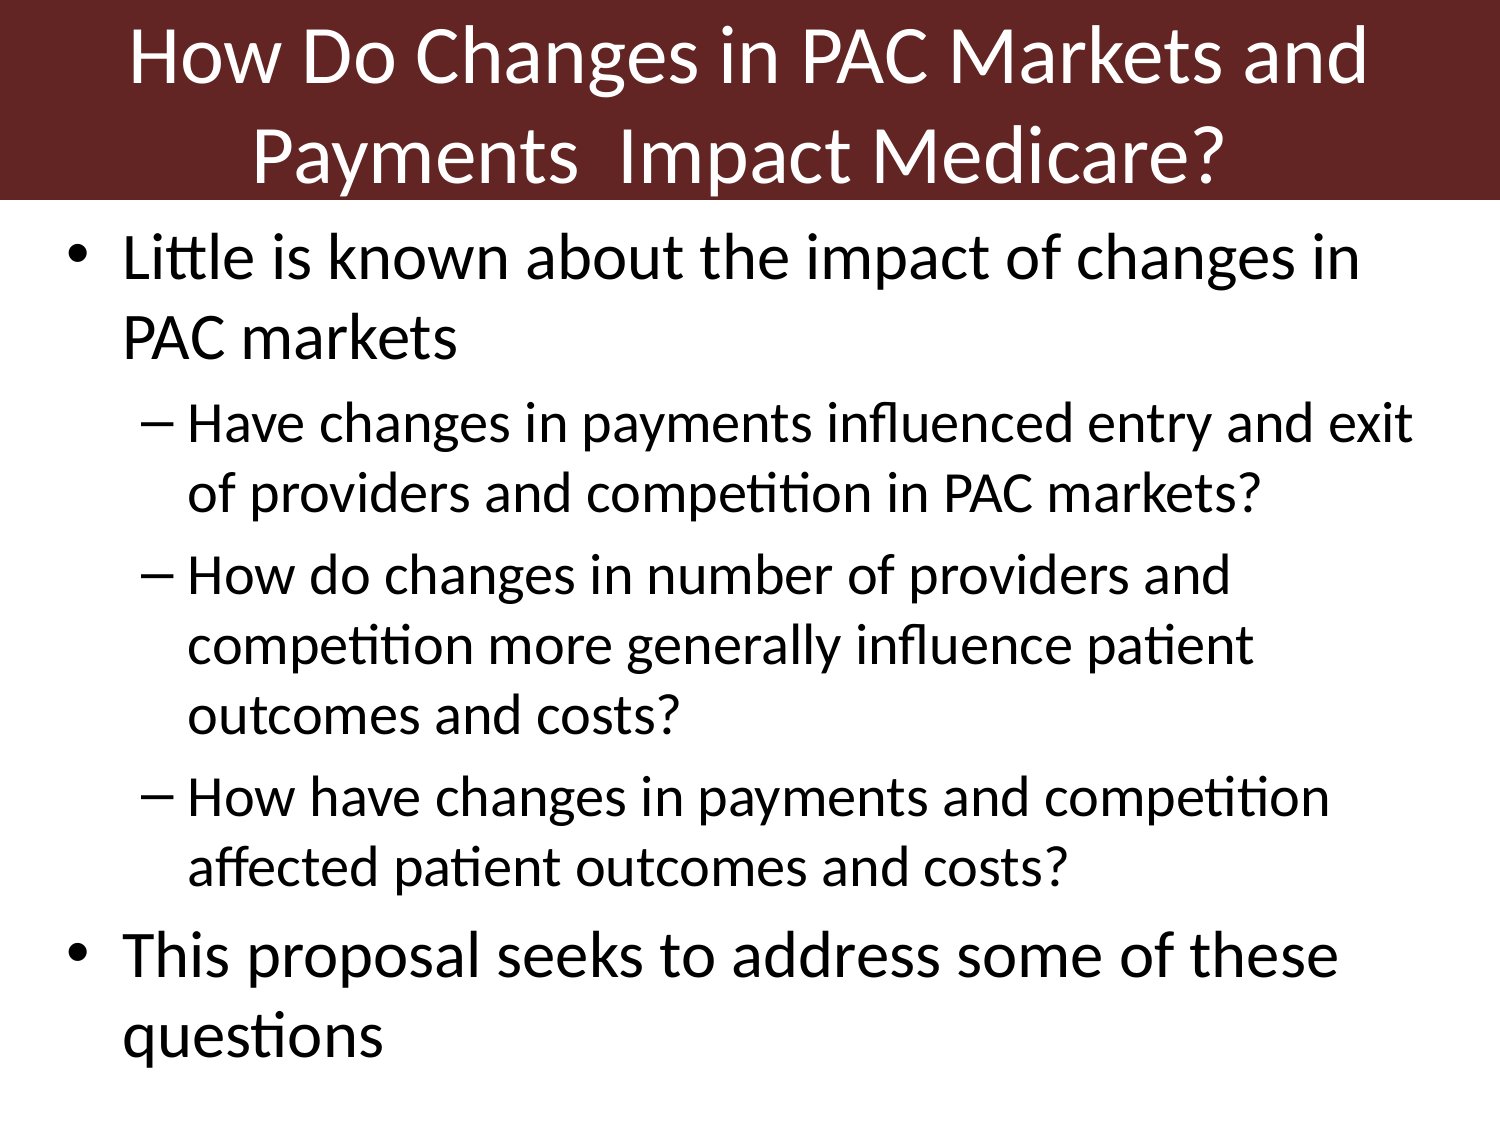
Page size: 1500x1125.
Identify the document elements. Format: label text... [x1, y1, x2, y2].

text_box [0, 0, 1500, 200]
title How Do Changes in PAC Markets and Payments Impact Medicare? [74, 24, 1426, 176]
list Little is known about the impact of changes in PAC markets Have changes in payments influenced entry and exit of providers and competition in PAC markets? How do changes in number of providers and competition more generally influence patient outcomes and costs? How have changes in payments and competition affected patient outcomes and costs? This proposal seeks to address some of these questions [50, 204, 1450, 1046]
